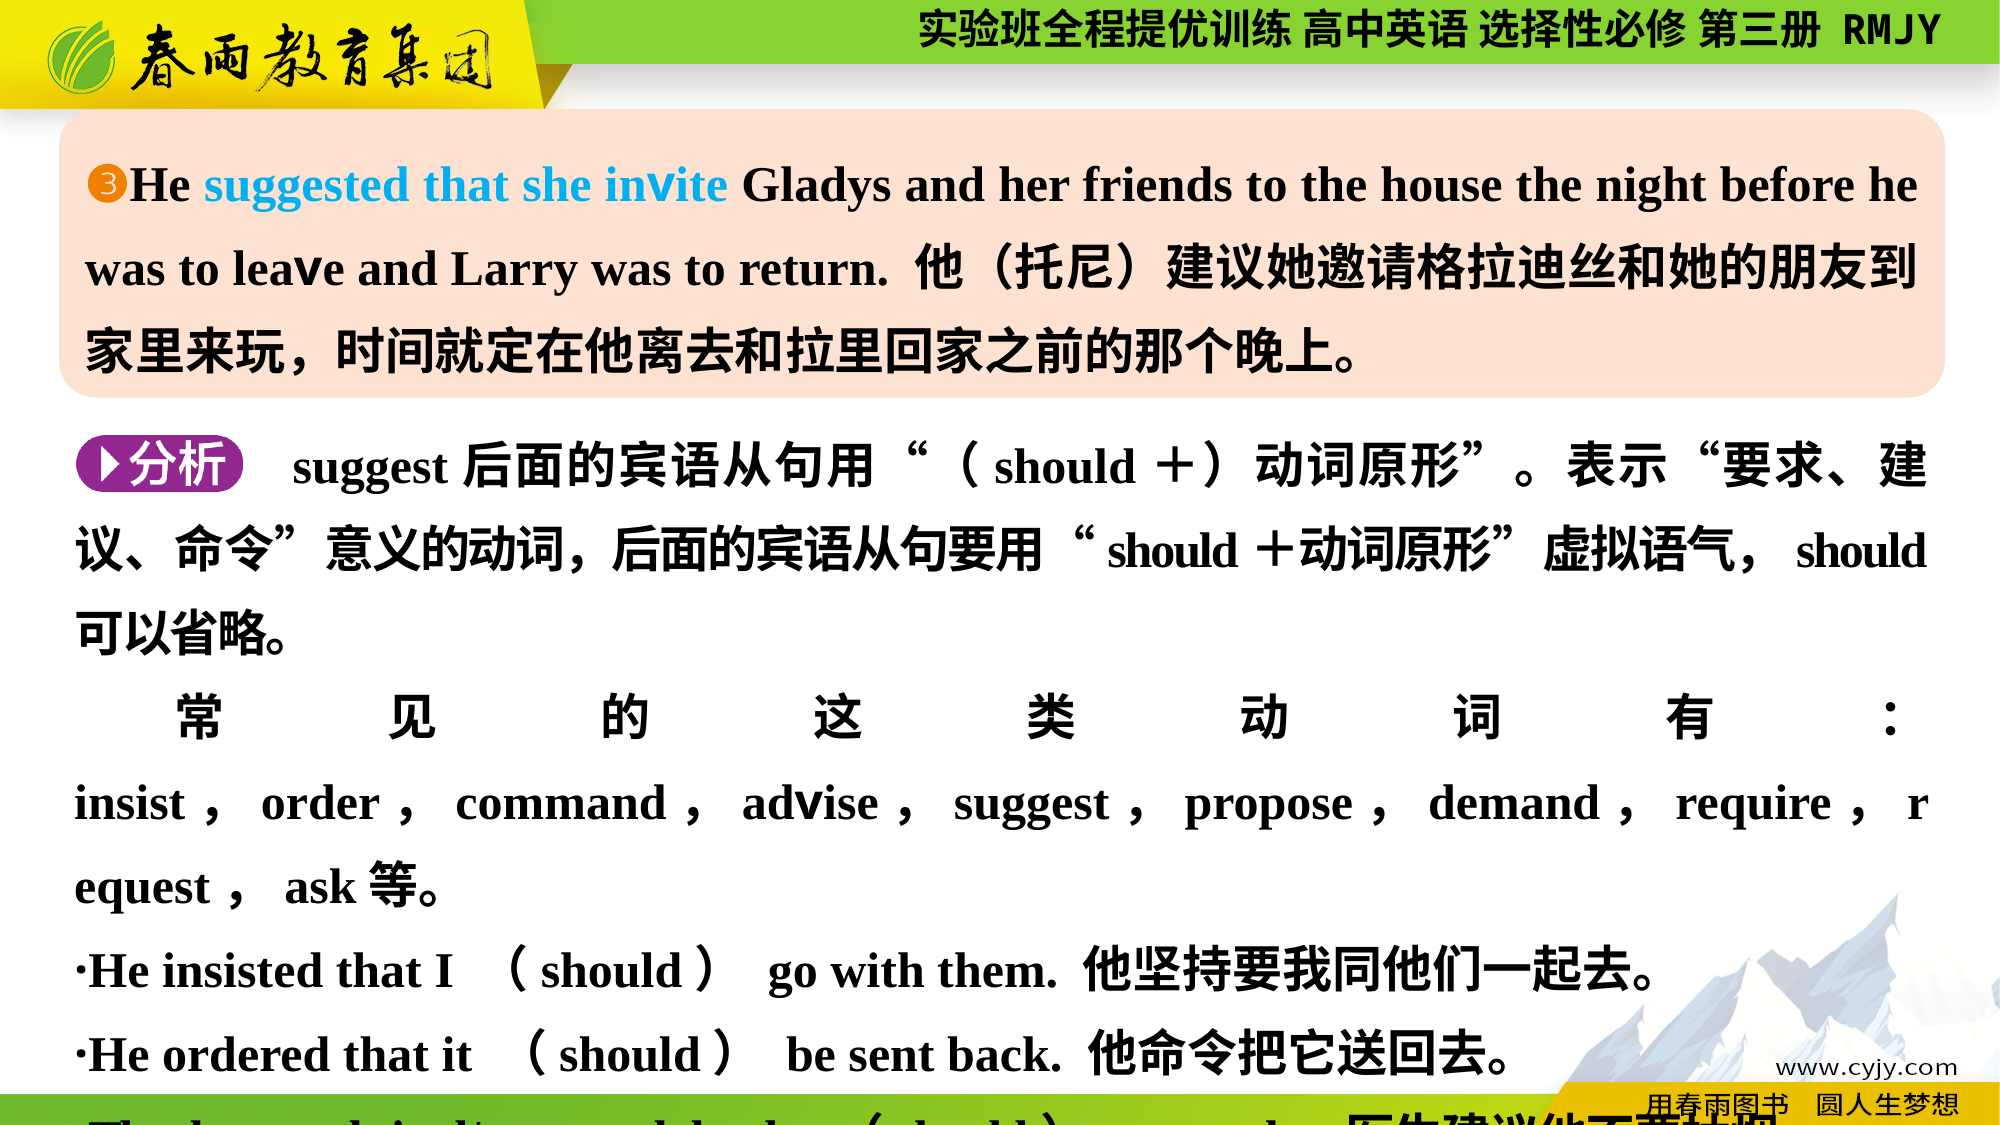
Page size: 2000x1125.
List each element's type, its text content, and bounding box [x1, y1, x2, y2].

picture [0, 0, 2000, 1125]
list suggest后面的宾语从句用“（should＋）动词原形”。表示“要求、建议、命令”意义的动词，后面的宾语从句要用“should＋动词原形”虚拟语气，should可以省略。 常见的这类动词有： insist，order，command，advise，suggest，propose，demand，require，request，ask等。 ·He insisted that I （should） go with them. 他坚持要我同他们一起去。 ·He ordered that it （should） be sent back. 他命令把它送回去。 ·The doctor advised/suggested that he （should） not smoke. 医生建议他不要抽烟。 [59, 401, 1944, 1087]
text_box ❸He suggested that she invite Gladys and her friends to the house the night before he was to leave and Larry was to return. 他（托尼）建议她邀请格拉迪丝和她的朋友到家里来玩，时间就定在他离去和拉里回家之前的那个晚上。 [59, 109, 1945, 398]
